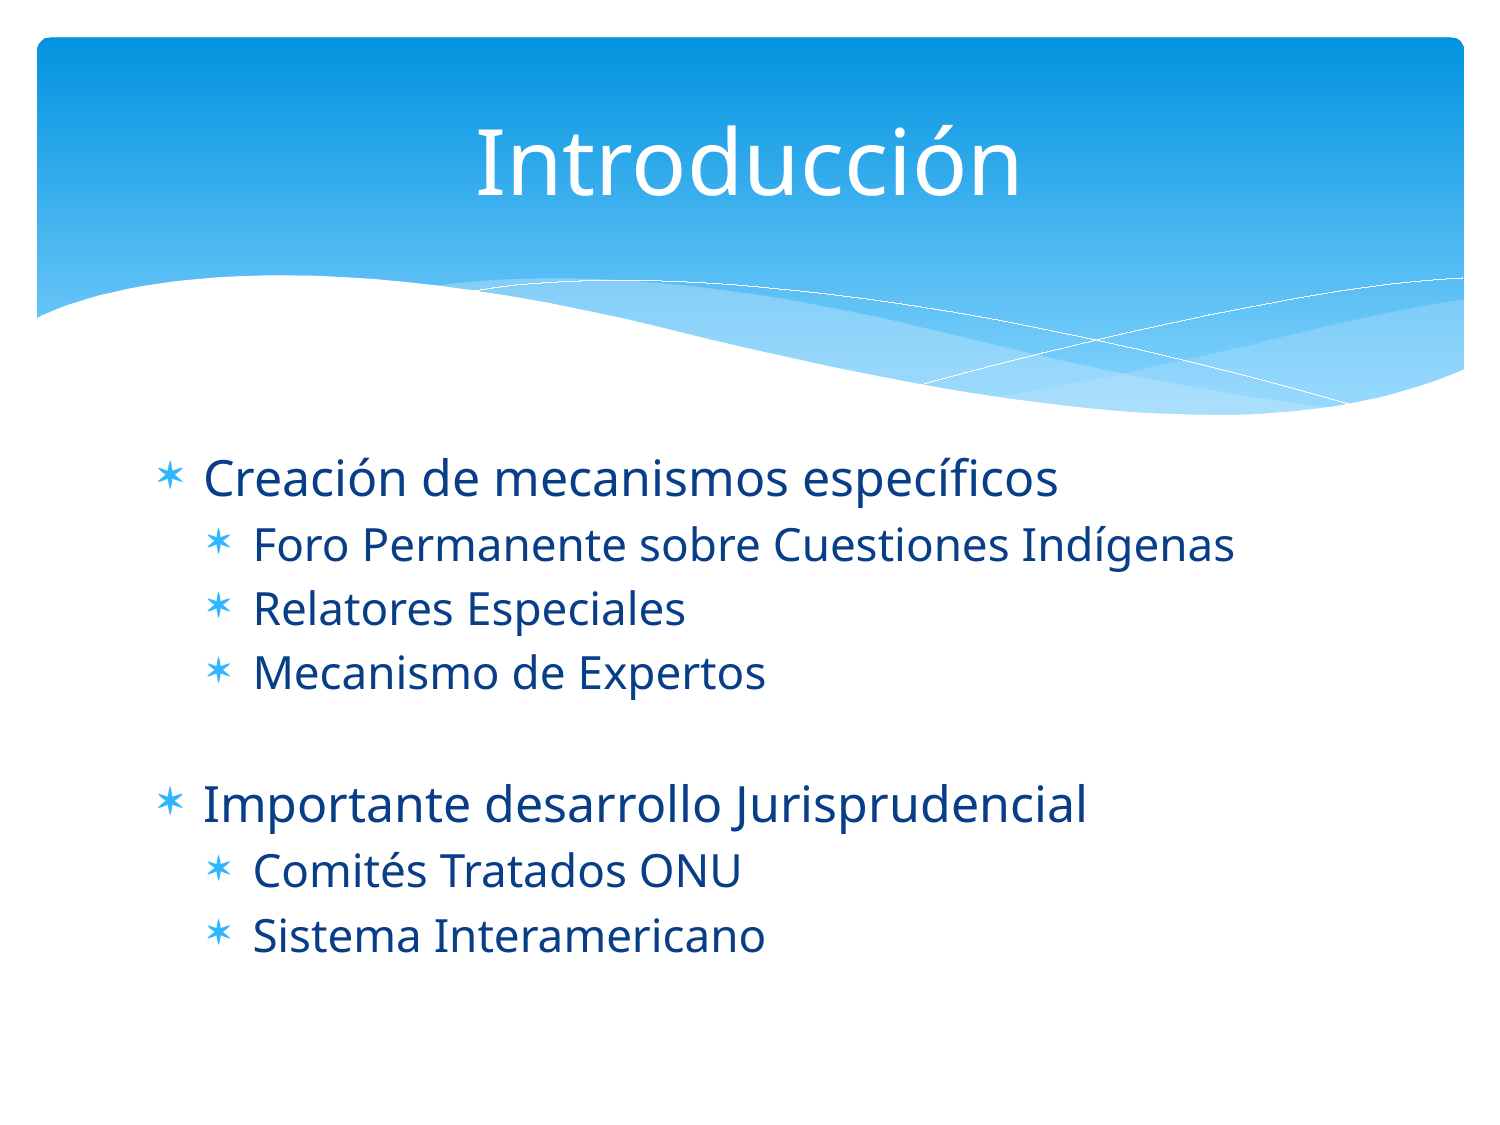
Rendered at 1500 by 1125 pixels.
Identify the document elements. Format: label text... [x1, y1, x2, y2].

title Introducción [75, 55, 1425, 261]
list Creación de mecanismos específicos Foro Permanente sobre Cuestiones Indígenas Relatores Especiales Mecanismo de Expertos Importante desarrollo Jurisprudencial Comités Tratados ONU Sistema Interamericano [143, 438, 1359, 1005]
